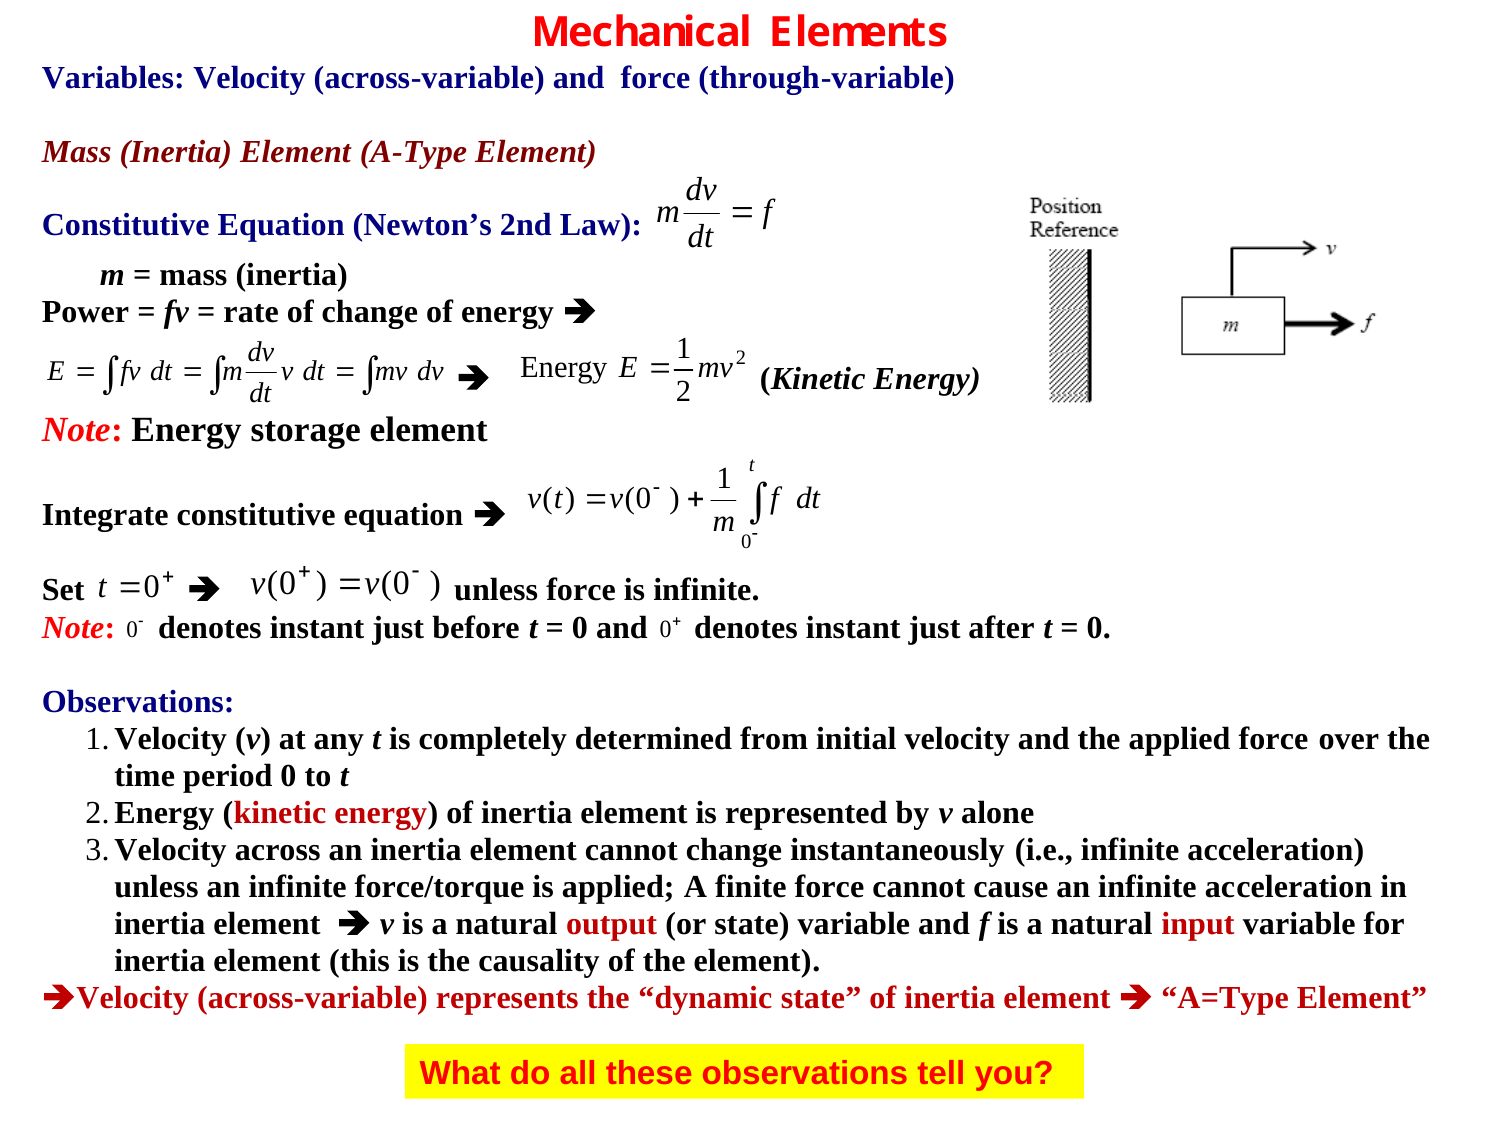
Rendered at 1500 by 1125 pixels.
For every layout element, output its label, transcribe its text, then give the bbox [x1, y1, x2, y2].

text_box What do all these observations tell you? [404, 1051, 1084, 1099]
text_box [41, 0, 1438, 1044]
picture [1009, 184, 1391, 414]
